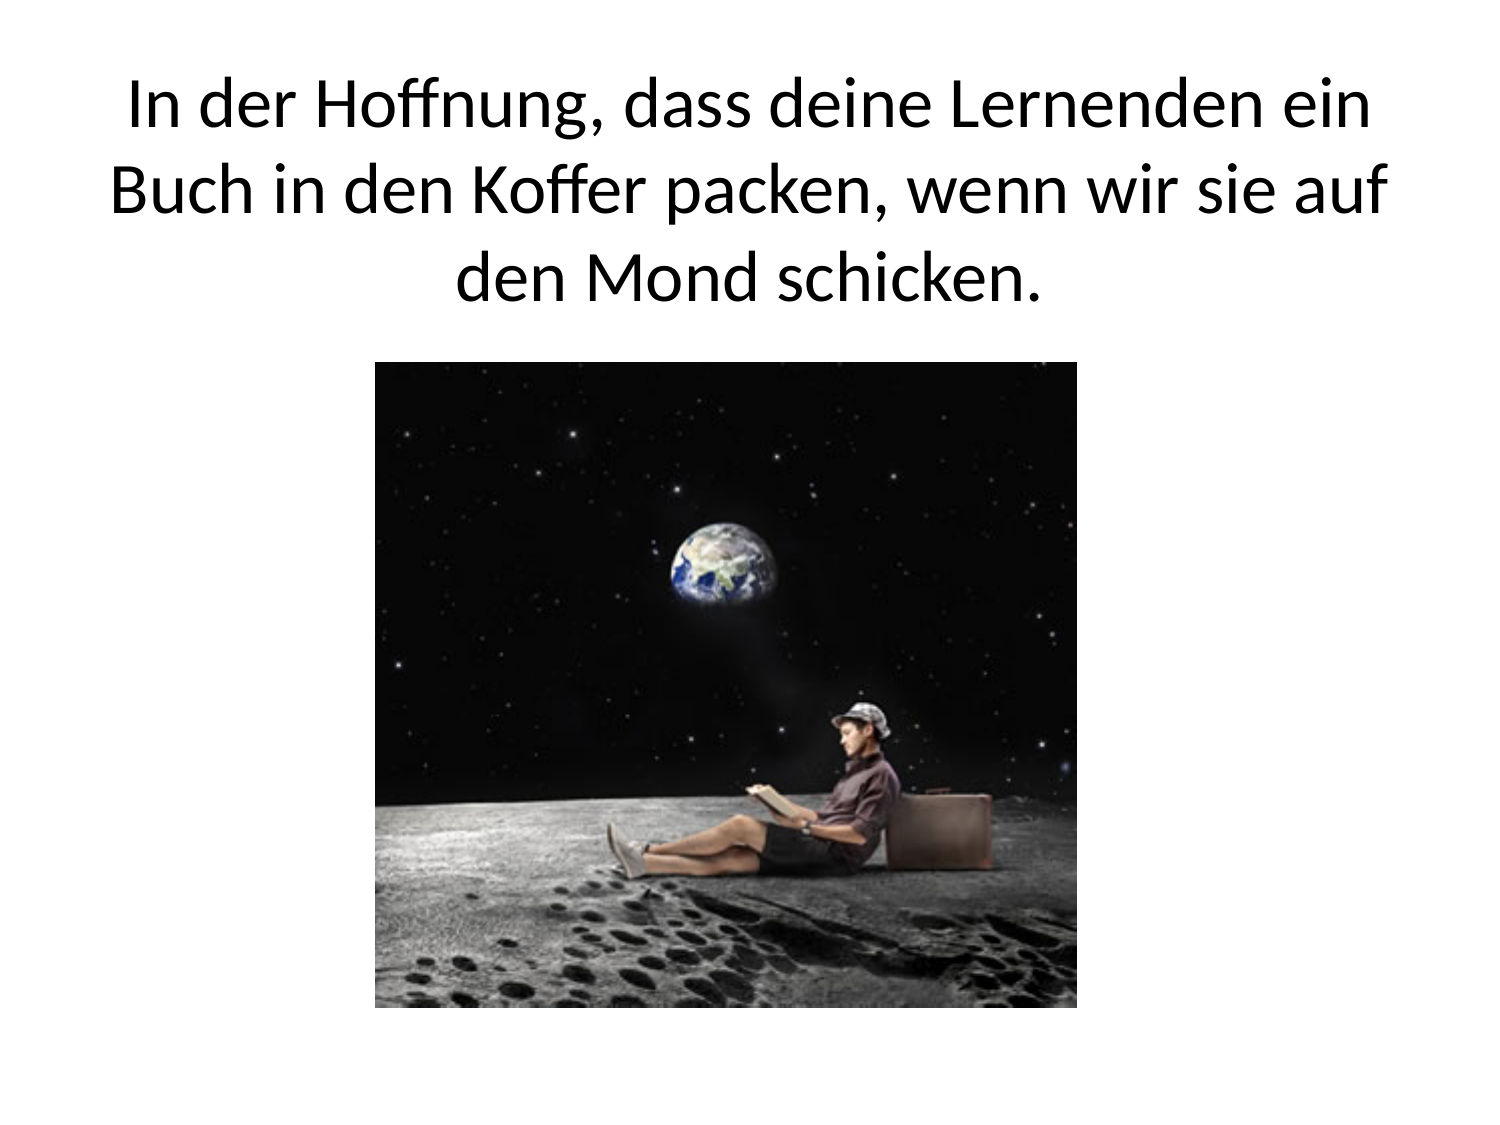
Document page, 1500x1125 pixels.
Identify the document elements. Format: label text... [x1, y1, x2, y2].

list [374, 362, 1077, 1008]
title In der Hoffnung, dass deine Lernenden ein Buch in den Koffer packen, wenn wir sie auf den Mond schicken. [75, 45, 1425, 325]
